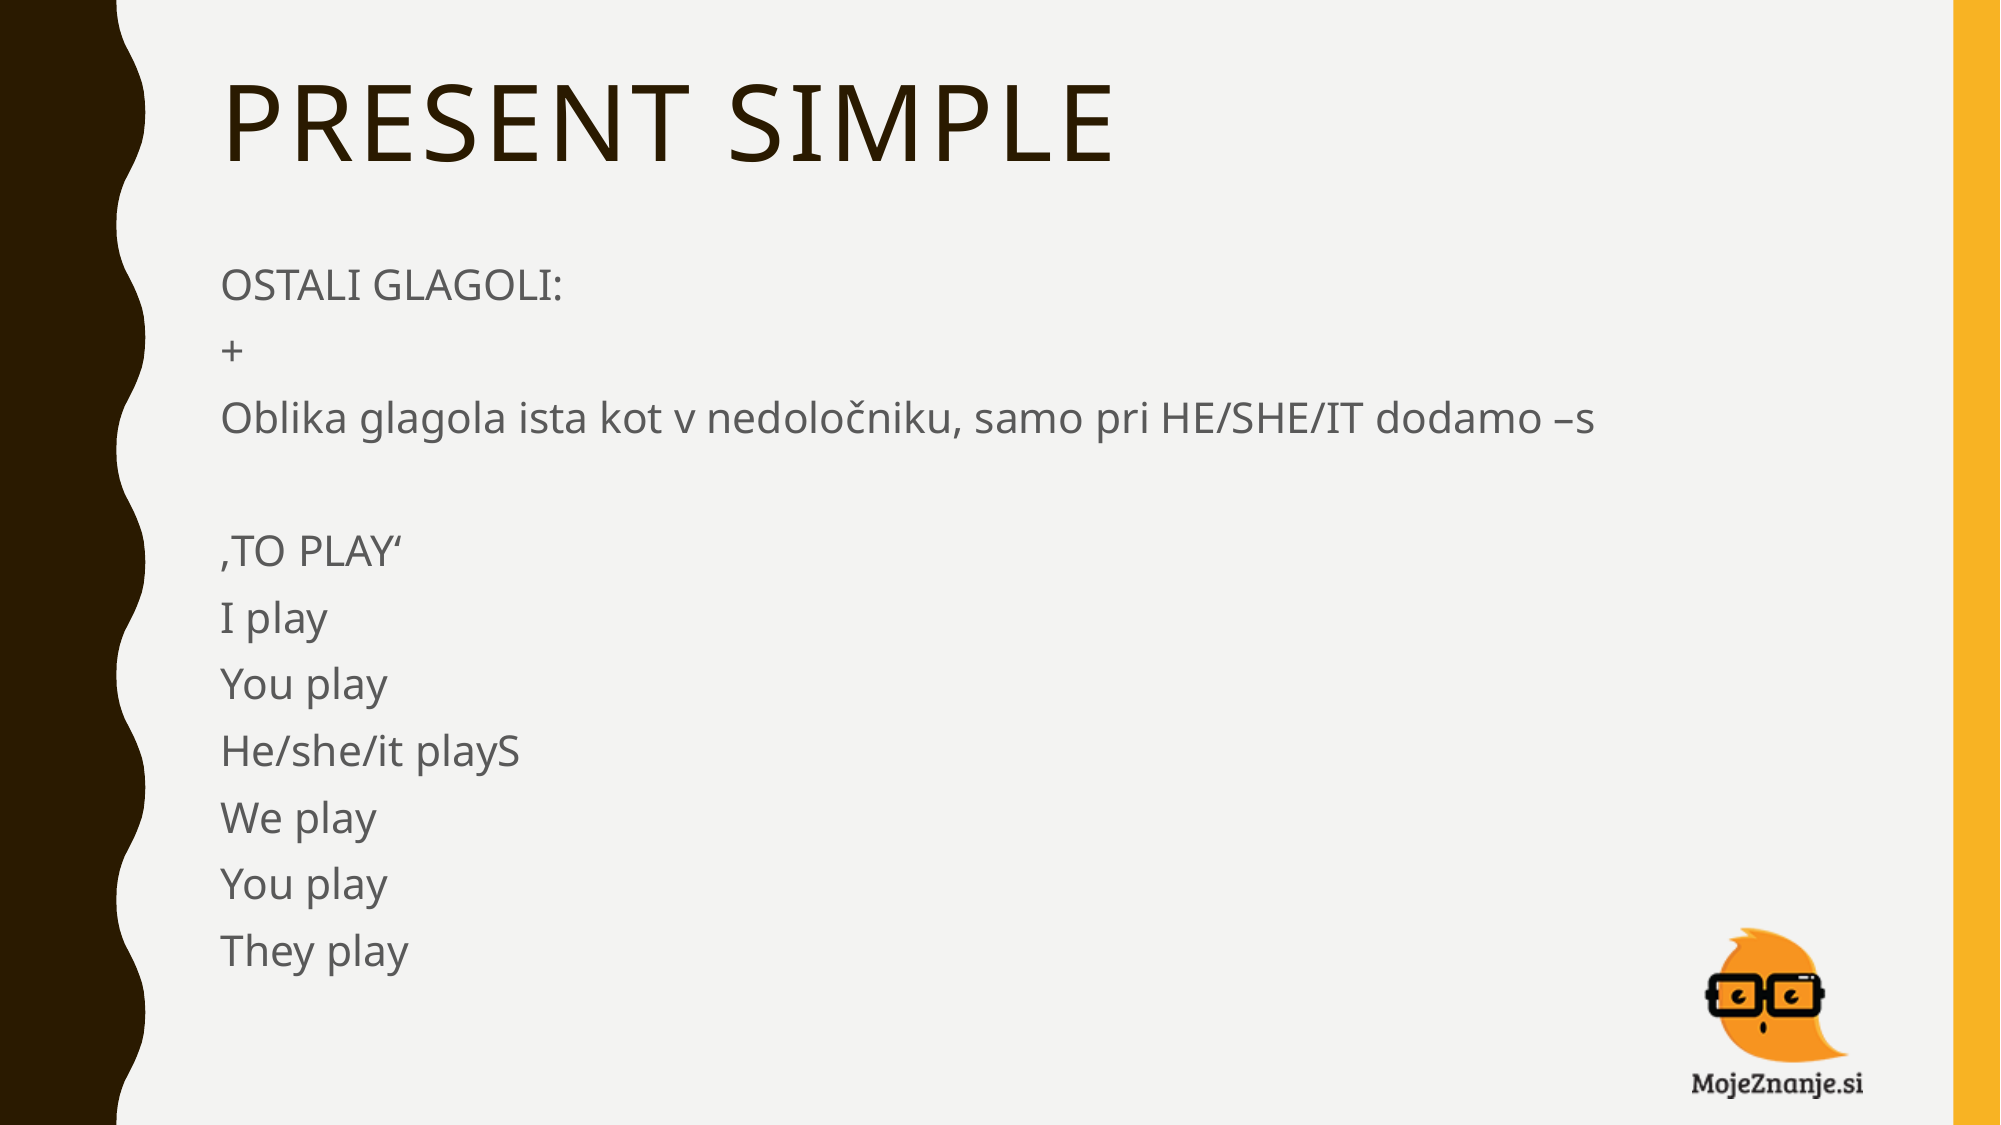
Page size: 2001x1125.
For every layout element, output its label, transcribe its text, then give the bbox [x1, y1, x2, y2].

title PRESENT SIMPLE [205, 62, 1875, 245]
picture [1692, 983, 1863, 1099]
list OSTALI GLAGOLI: + Oblika glagola ista kot v nedoločniku, samo pri HE/SHE/IT dodamo –s ‚TO PLAY‘ I play You play He/she/it playS We play You play They play [205, 245, 1875, 983]
